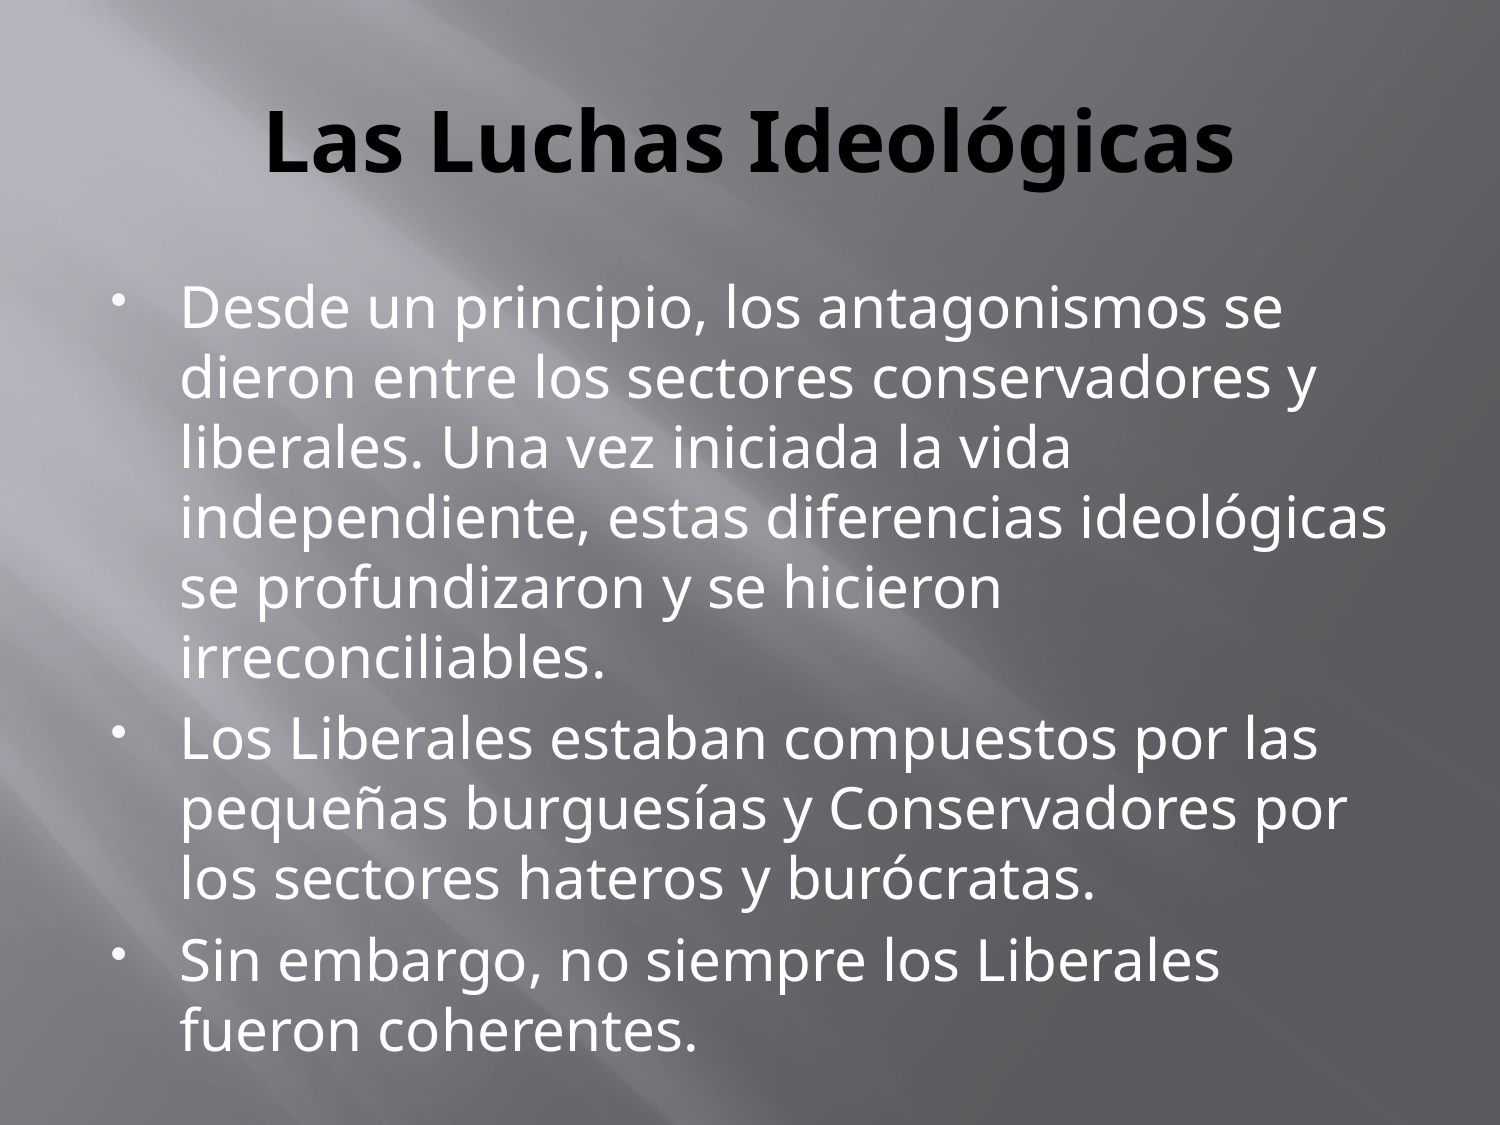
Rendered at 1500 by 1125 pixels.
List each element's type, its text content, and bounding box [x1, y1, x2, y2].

list Desde un principio, los antagonismos se dieron entre los sectores conservadores y liberales. Una vez iniciada la vida independiente, estas diferencias ideológicas se profundizaron y se hicieron irreconciliables. Los Liberales estaban compuestos por las pequeñas burguesías y Conservadores por los sectores hateros y burócratas. Sin embargo, no siempre los Liberales fueron coherentes. [75, 262, 1425, 1035]
title Las Luchas Ideológicas [75, 45, 1425, 233]
